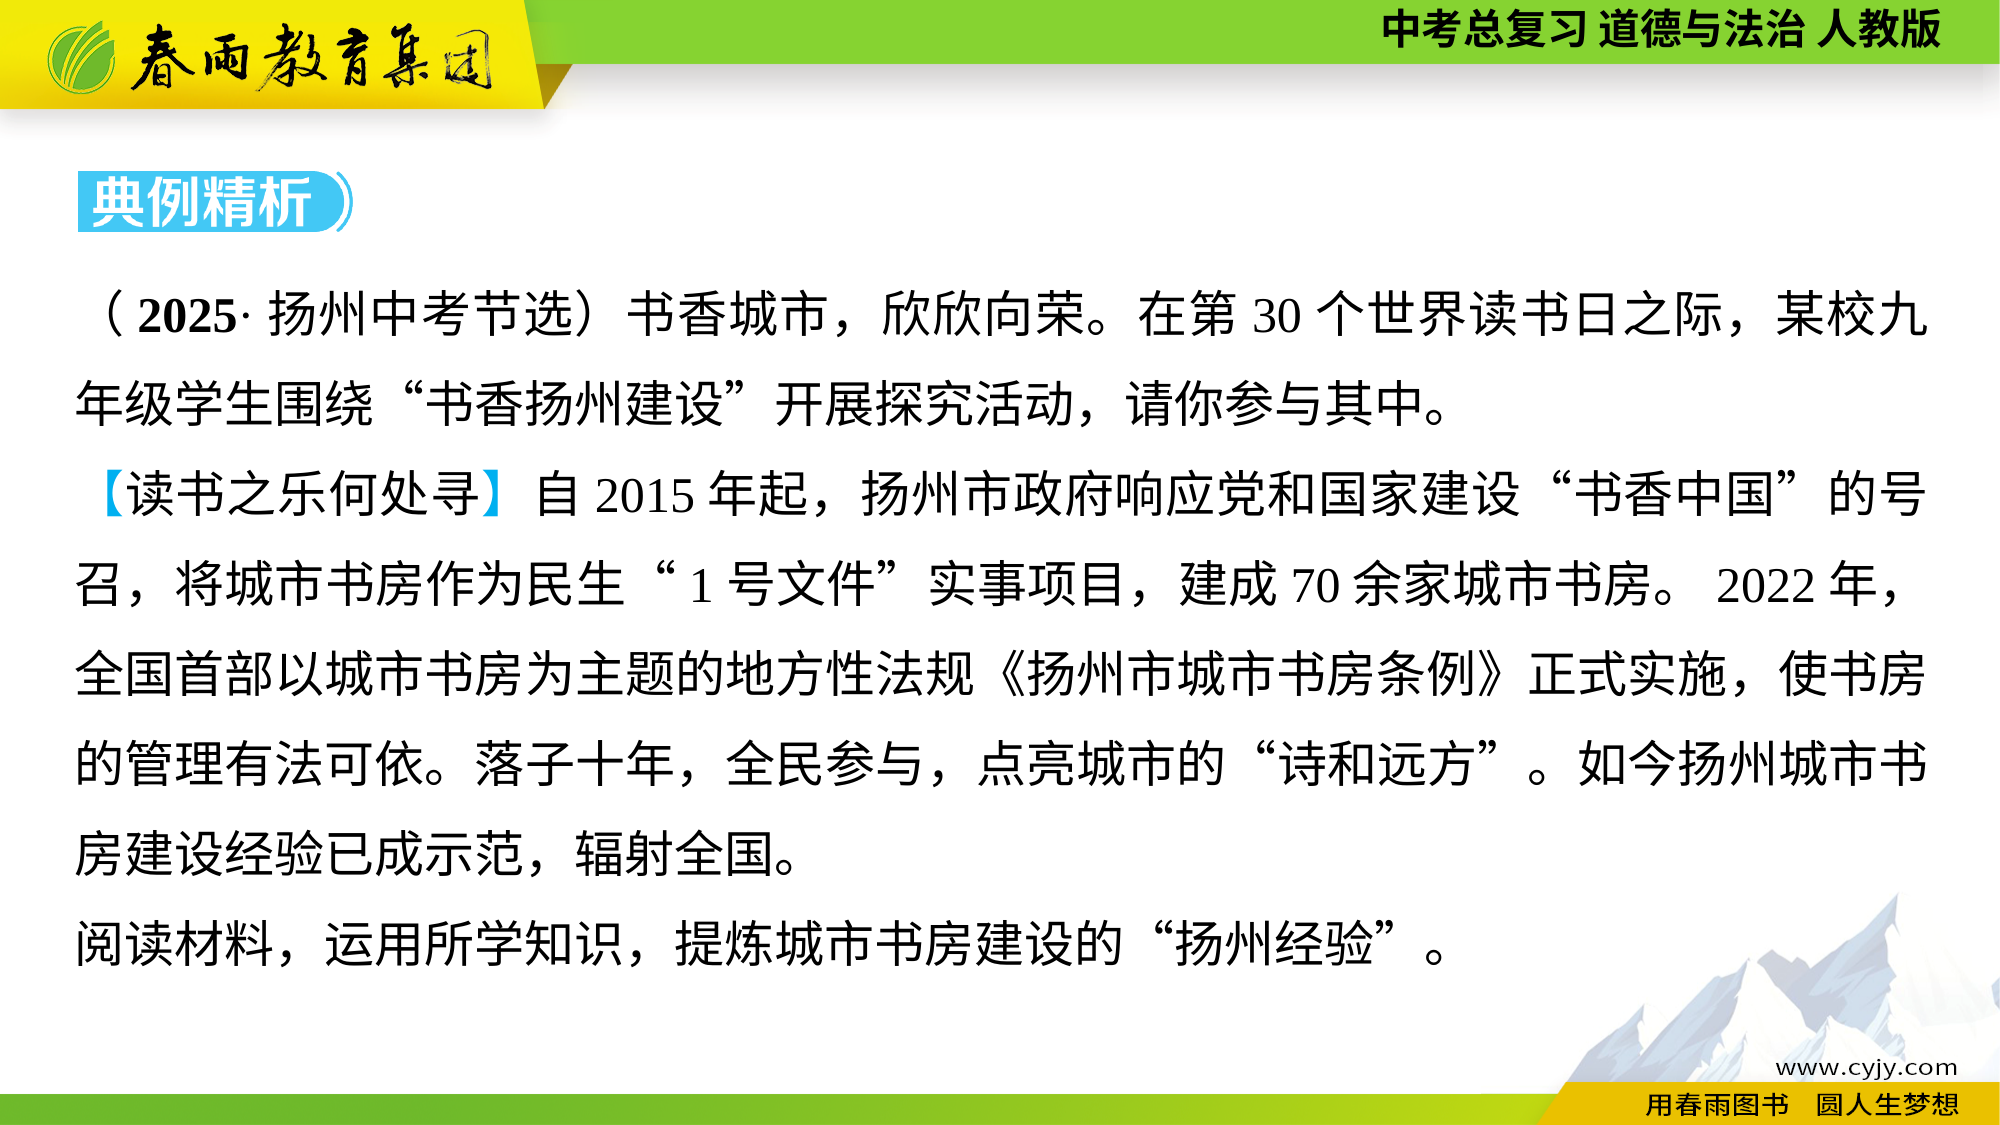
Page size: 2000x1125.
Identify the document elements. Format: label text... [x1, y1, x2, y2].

list （2025·扬州中考节选）书香城市，欣欣向荣。在第30个世界读书日之际，某校九年级学生围绕“书香扬州建设”开展探究活动，请你参与其中。 【读书之乐何处寻】自2015年起，扬州市政府响应党和国家建设“书香中国”的号召，将城市书房作为民生“1号文件”实事项目，建成70余家城市书房。2022年，全国首部以城市书房为主题的地方性法规《扬州市城市书房条例》正式实施，使书房的管理有法可依。落子十年，全民参与，点亮城市的“诗和远方”。如今扬州城市书房建设经验已成示范，辐射全国。 阅读材料，运用所学知识，提炼城市书房建设的“扬州经验”。 [59, 245, 1944, 976]
picture [0, 0, 2000, 1125]
